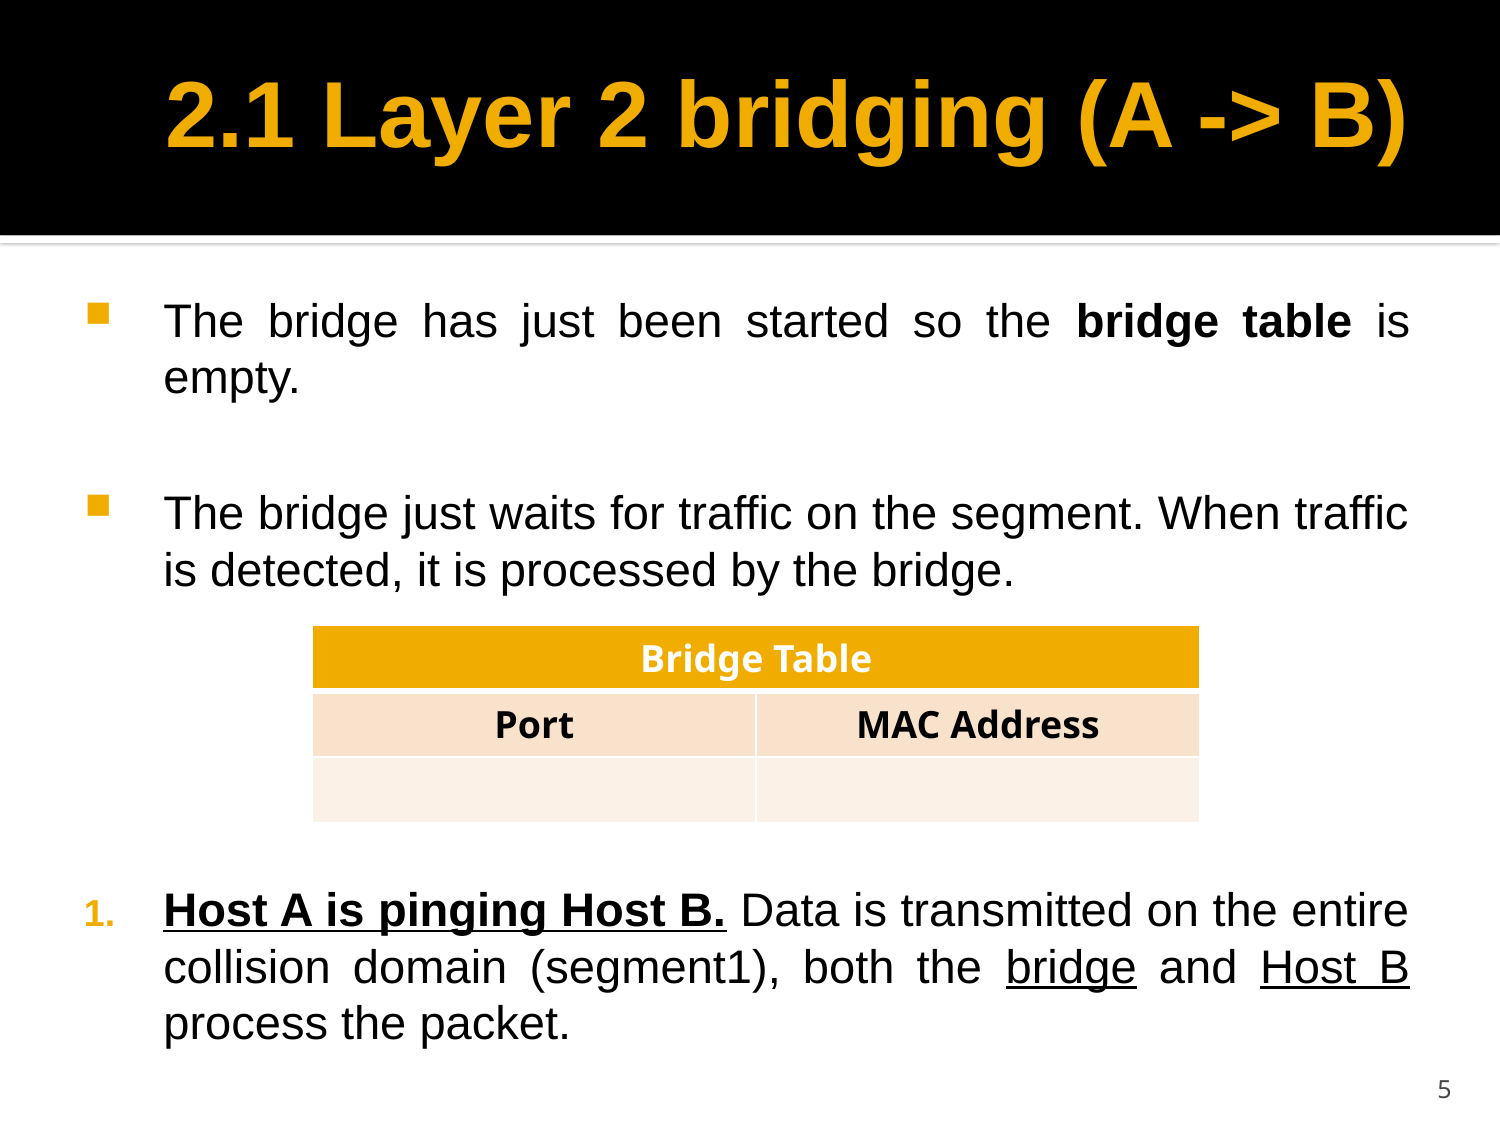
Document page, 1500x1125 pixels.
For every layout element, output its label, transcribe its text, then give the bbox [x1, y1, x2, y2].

slide_number 5 [1345, 1062, 1467, 1108]
table_cell Port [313, 694, 755, 756]
table_header Bridge Table [313, 626, 1199, 688]
table_cell MAC Address [757, 694, 1199, 756]
title 2.1 Layer 2 bridging (A -> B) [150, 45, 1425, 175]
table_cell [313, 758, 755, 822]
table_cell [757, 758, 1199, 822]
list The bridge has just been started so the bridge table is empty. The bridge just waits for traffic on the segment. When traffic is detected, it is processed by the bridge. Host A is pinging Host B. Data is transmitted on the entire collision domain (segment1), both the bridge and Host B process the packet. [75, 275, 1425, 1063]
